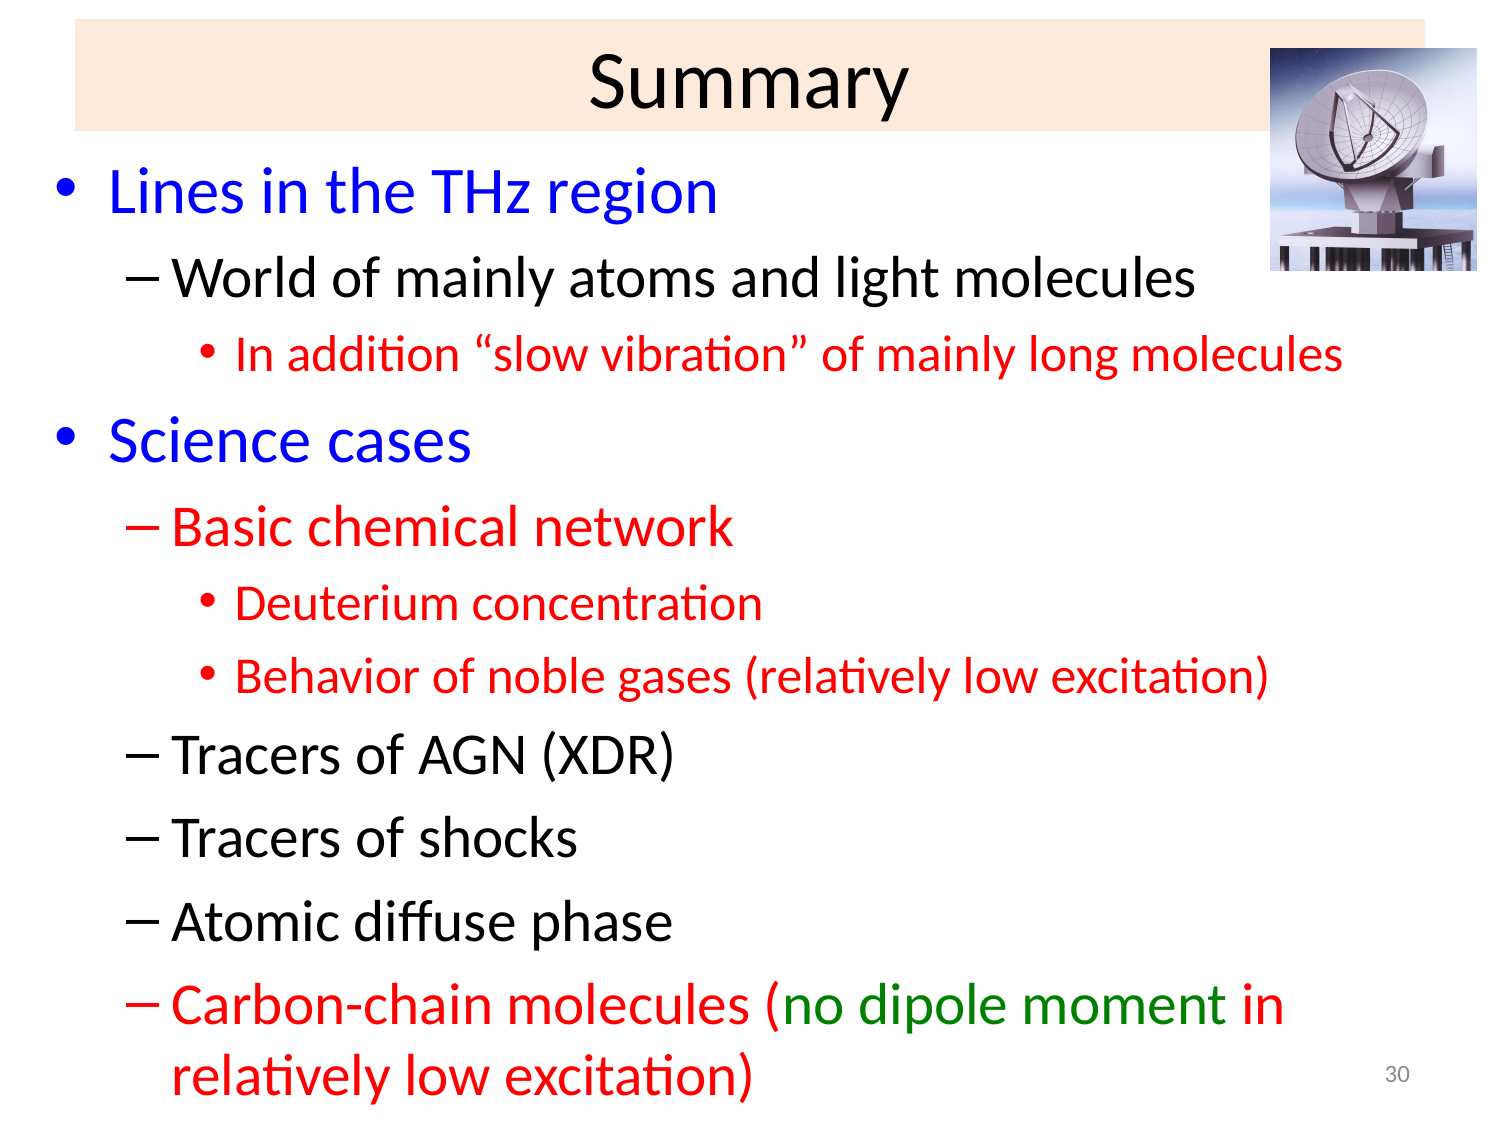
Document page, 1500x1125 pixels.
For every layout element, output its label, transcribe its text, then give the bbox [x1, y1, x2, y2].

title Summary [75, 19, 1425, 132]
picture [1270, 48, 1477, 271]
slide_number 30 [1074, 1042, 1425, 1103]
list Lines in the THz region World of mainly atoms and light molecules In addition “slow vibration” of mainly long molecules Science cases Basic chemical network Deuterium concentration Behavior of noble gases (relatively low excitation) Tracers of AGN (XDR) Tracers of shocks Atomic diffuse phase Carbon-chain molecules (no dipole moment in relatively low excitation) [39, 138, 1477, 1118]
